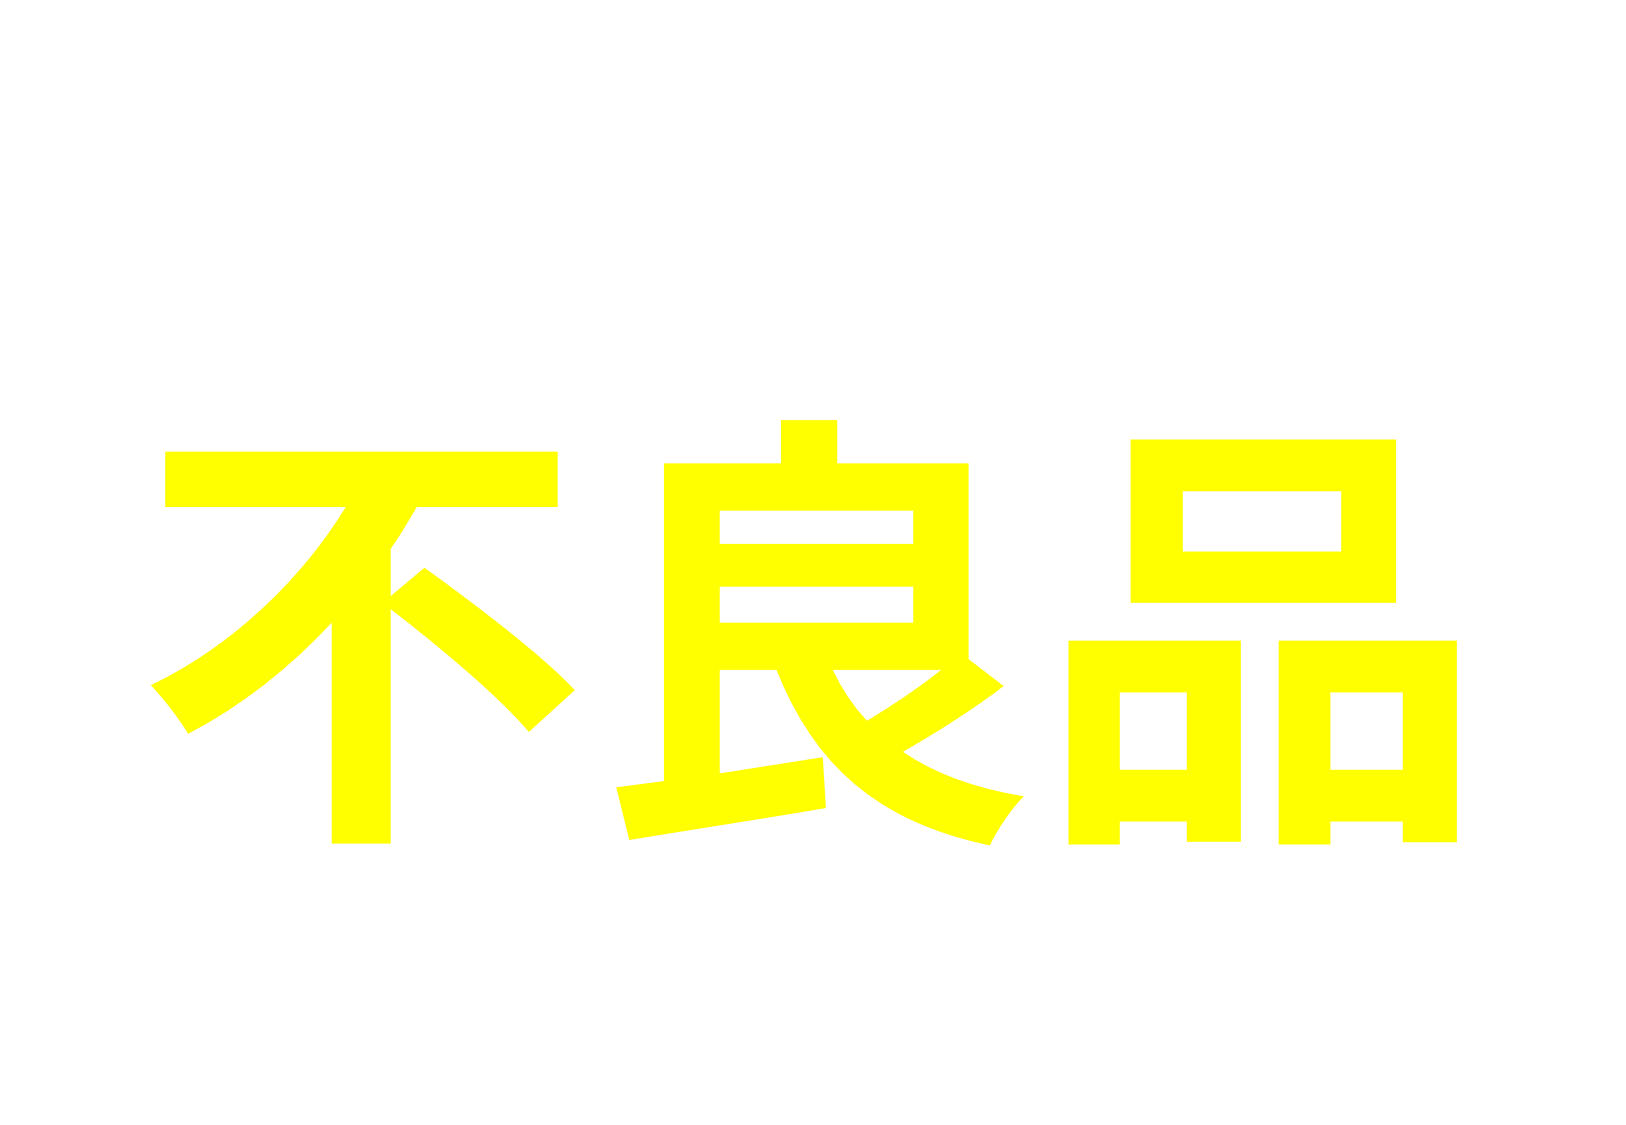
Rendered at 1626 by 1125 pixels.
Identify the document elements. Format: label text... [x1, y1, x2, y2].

text_box 不良品 [0, 347, 1625, 903]
